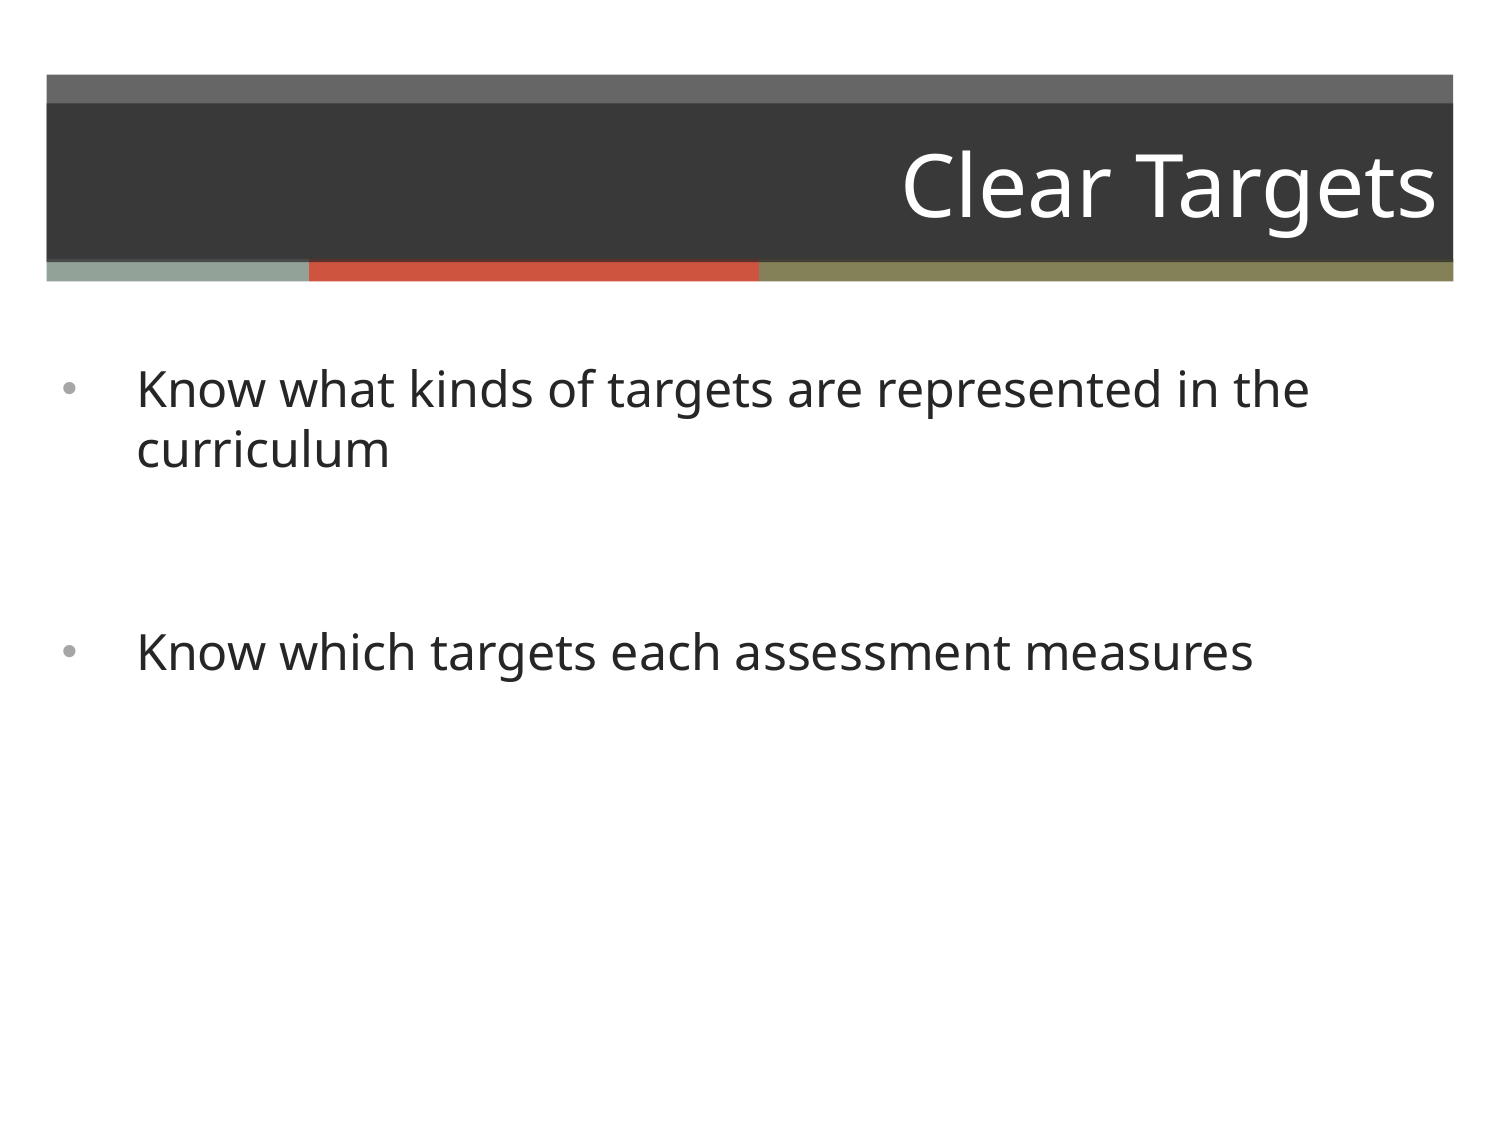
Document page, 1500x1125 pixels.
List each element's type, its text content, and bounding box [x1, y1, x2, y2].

title Clear Targets [46, 103, 1454, 263]
list Know what kinds of targets are represented in the curriculum Know which targets each assessment measures [46, 350, 1454, 1005]
